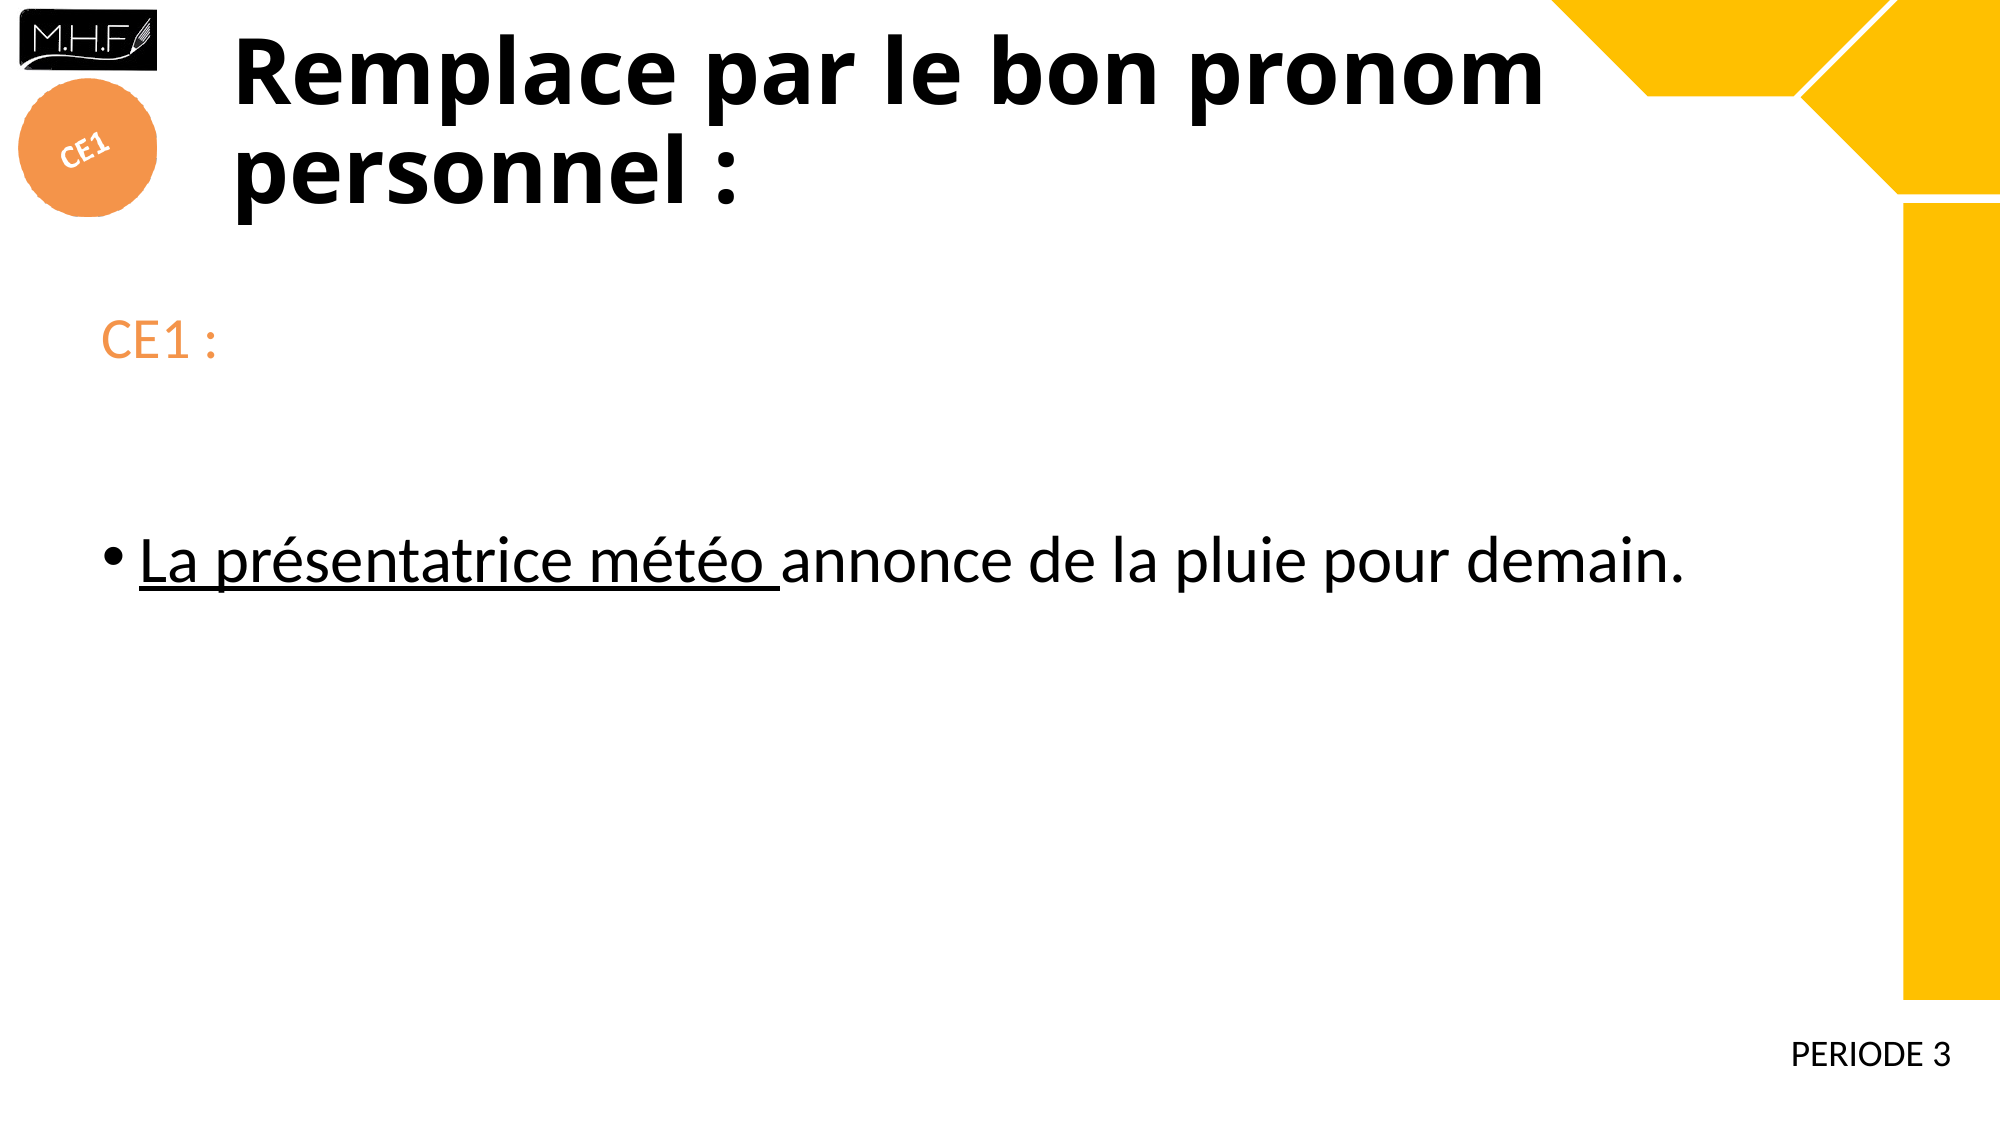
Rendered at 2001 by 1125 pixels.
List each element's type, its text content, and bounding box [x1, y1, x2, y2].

picture [18, 78, 157, 218]
text_box [1549, 0, 1892, 98]
picture [16, 7, 157, 74]
text_box PERIODE 3 [1362, 1021, 1967, 1125]
text_box [1799, 0, 2000, 196]
title Remplace par le bon pronom personnel : [216, 15, 1763, 233]
text_box [1902, 202, 2000, 1001]
list CE1 : La présentatrice météo annonce de la pluie pour demain. [86, 300, 1776, 1015]
